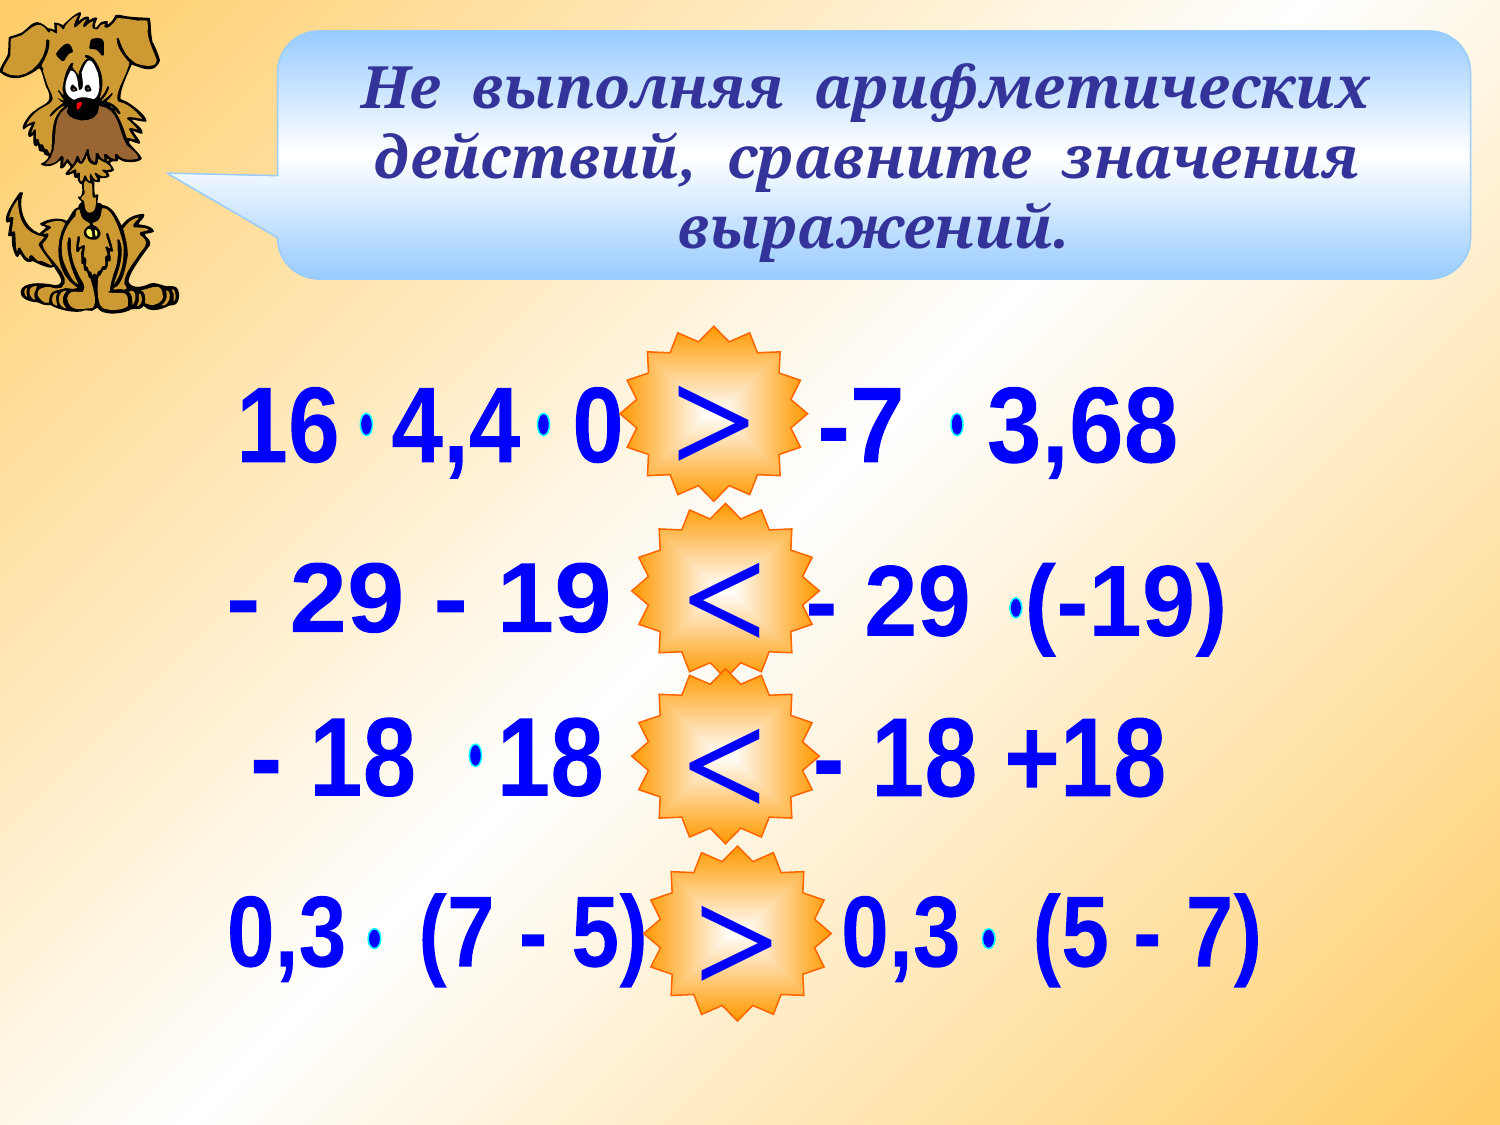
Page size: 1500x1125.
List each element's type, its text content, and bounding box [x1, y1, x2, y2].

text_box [229, 892, 1259, 989]
text_box < [746, 665, 764, 672]
text_box Не выполняя арифметических действий, сравните значения выражений. [185, 30, 1471, 280]
text_box < [659, 503, 792, 549]
text_box < [659, 807, 792, 844]
text_box > [647, 326, 781, 371]
picture [0, 0, 181, 315]
text_box > [700, 488, 727, 502]
text_box > [734, 488, 753, 495]
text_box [241, 373, 1176, 480]
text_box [253, 703, 1164, 800]
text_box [229, 550, 1223, 658]
text_box < [659, 668, 792, 702]
text_box < [712, 665, 739, 673]
text_box < [686, 665, 705, 672]
text_box > [671, 846, 804, 891]
text_box > [694, 996, 781, 1022]
text_box > [675, 488, 694, 495]
